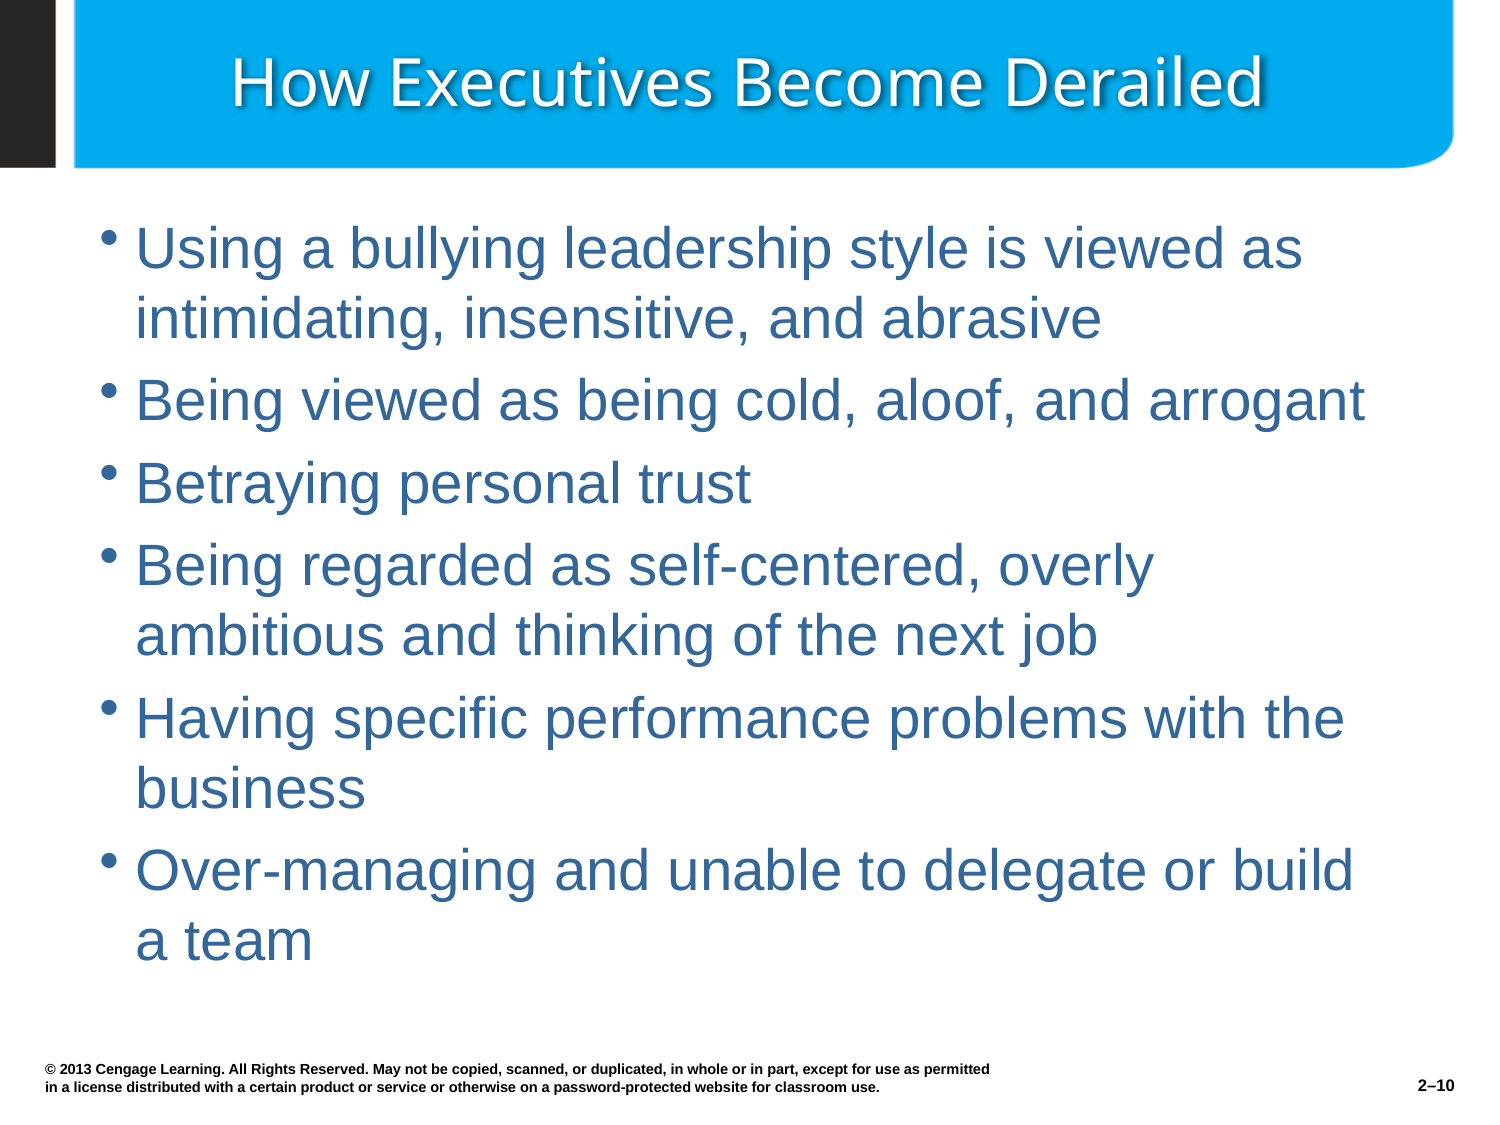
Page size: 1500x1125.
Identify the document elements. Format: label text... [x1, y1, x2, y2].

title How Executives Become Derailed [85, 32, 1411, 128]
slide_number 2–10 [1092, 1042, 1455, 1103]
picture [0, 0, 1456, 171]
list Using a bullying leadership style is viewed as intimidating, insensitive, and abrasive Being viewed as being cold, aloof, and arrogant Betraying personal trust Being regarded as self-centered, overly ambitious and thinking of the next job Having specific performance problems with the business Over-managing and unable to delegate or build a team [84, 202, 1414, 1043]
footer © 2013 Cengage Learning. All Rights Reserved. May not be copied, scanned, or duplicated, in whole or in part, except for use as permitted in a license distributed with a certain product or service or otherwise on a password-protected website for classroom use. [45, 1042, 1005, 1103]
